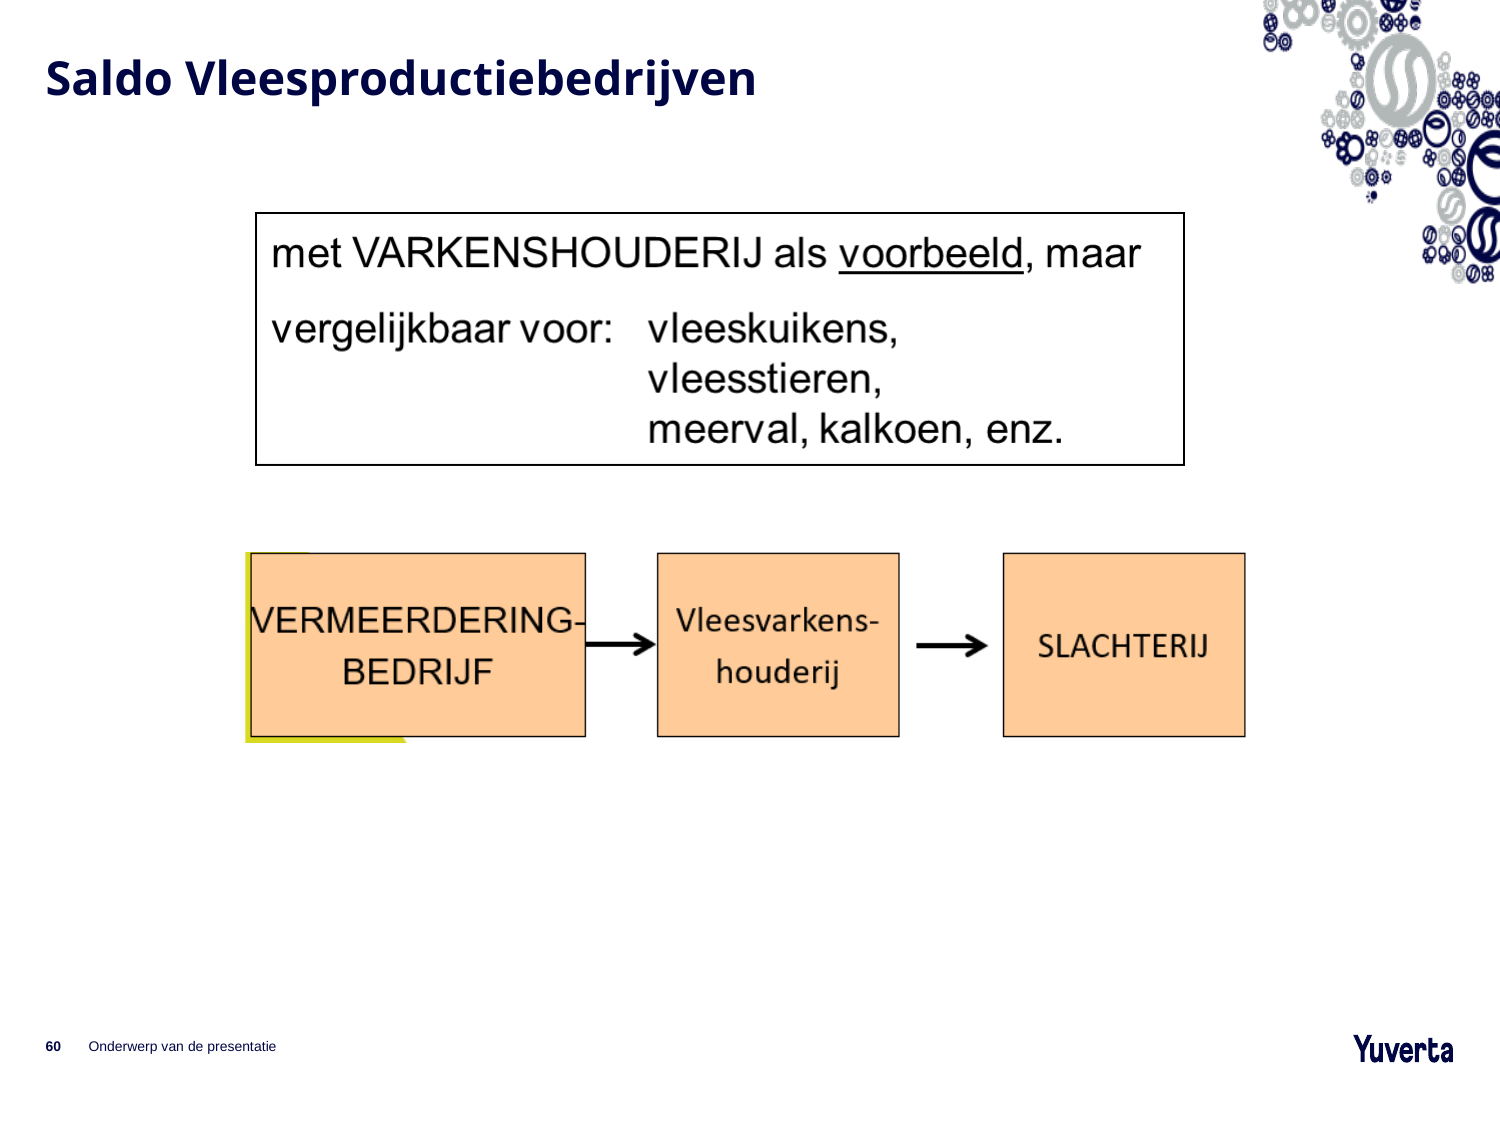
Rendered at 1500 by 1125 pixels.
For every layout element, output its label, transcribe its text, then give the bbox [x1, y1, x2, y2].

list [245, 212, 1185, 478]
slide_number 60 [45, 1037, 85, 1073]
title Saldo Vleesproductiebedrijven [45, 48, 1308, 239]
picture [0, 0, 1500, 1125]
footer Onderwerp van de presentatie [88, 1037, 741, 1073]
